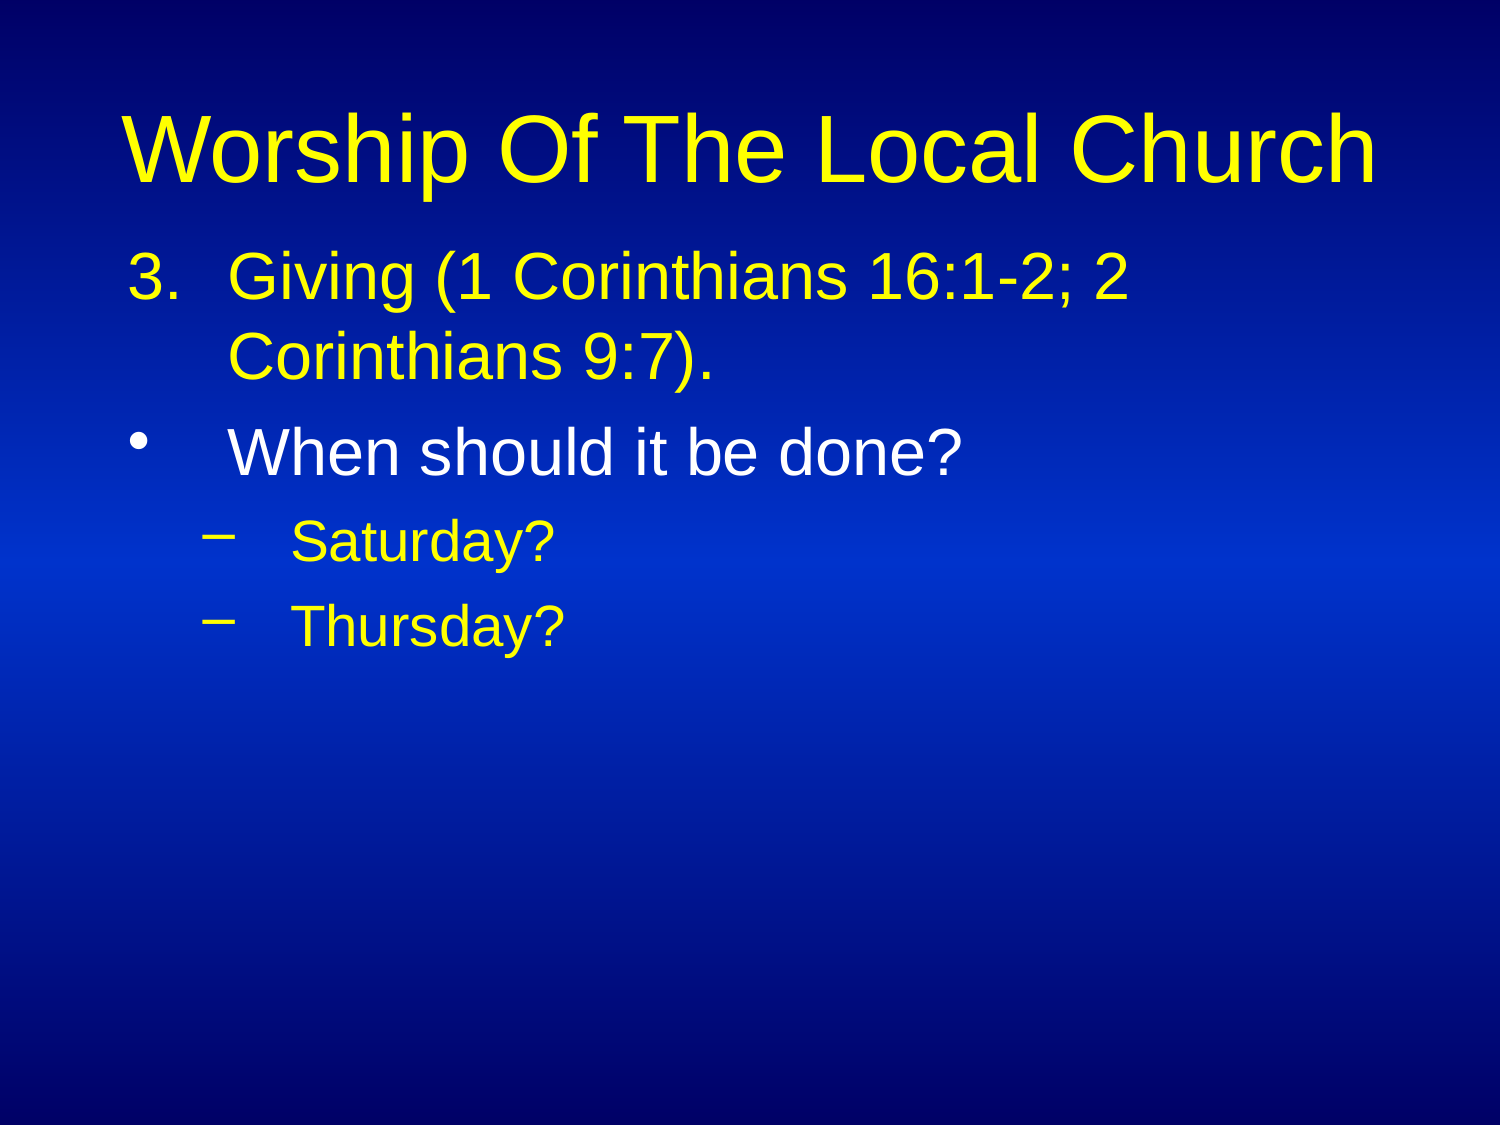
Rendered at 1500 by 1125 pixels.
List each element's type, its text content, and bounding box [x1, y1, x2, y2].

title Worship Of The Local Church [37, 50, 1463, 238]
list Giving (1 Corinthians 16:1-2; 2 Corinthians 9:7). When should it be done? Saturday? Thursday? [112, 224, 1463, 1125]
